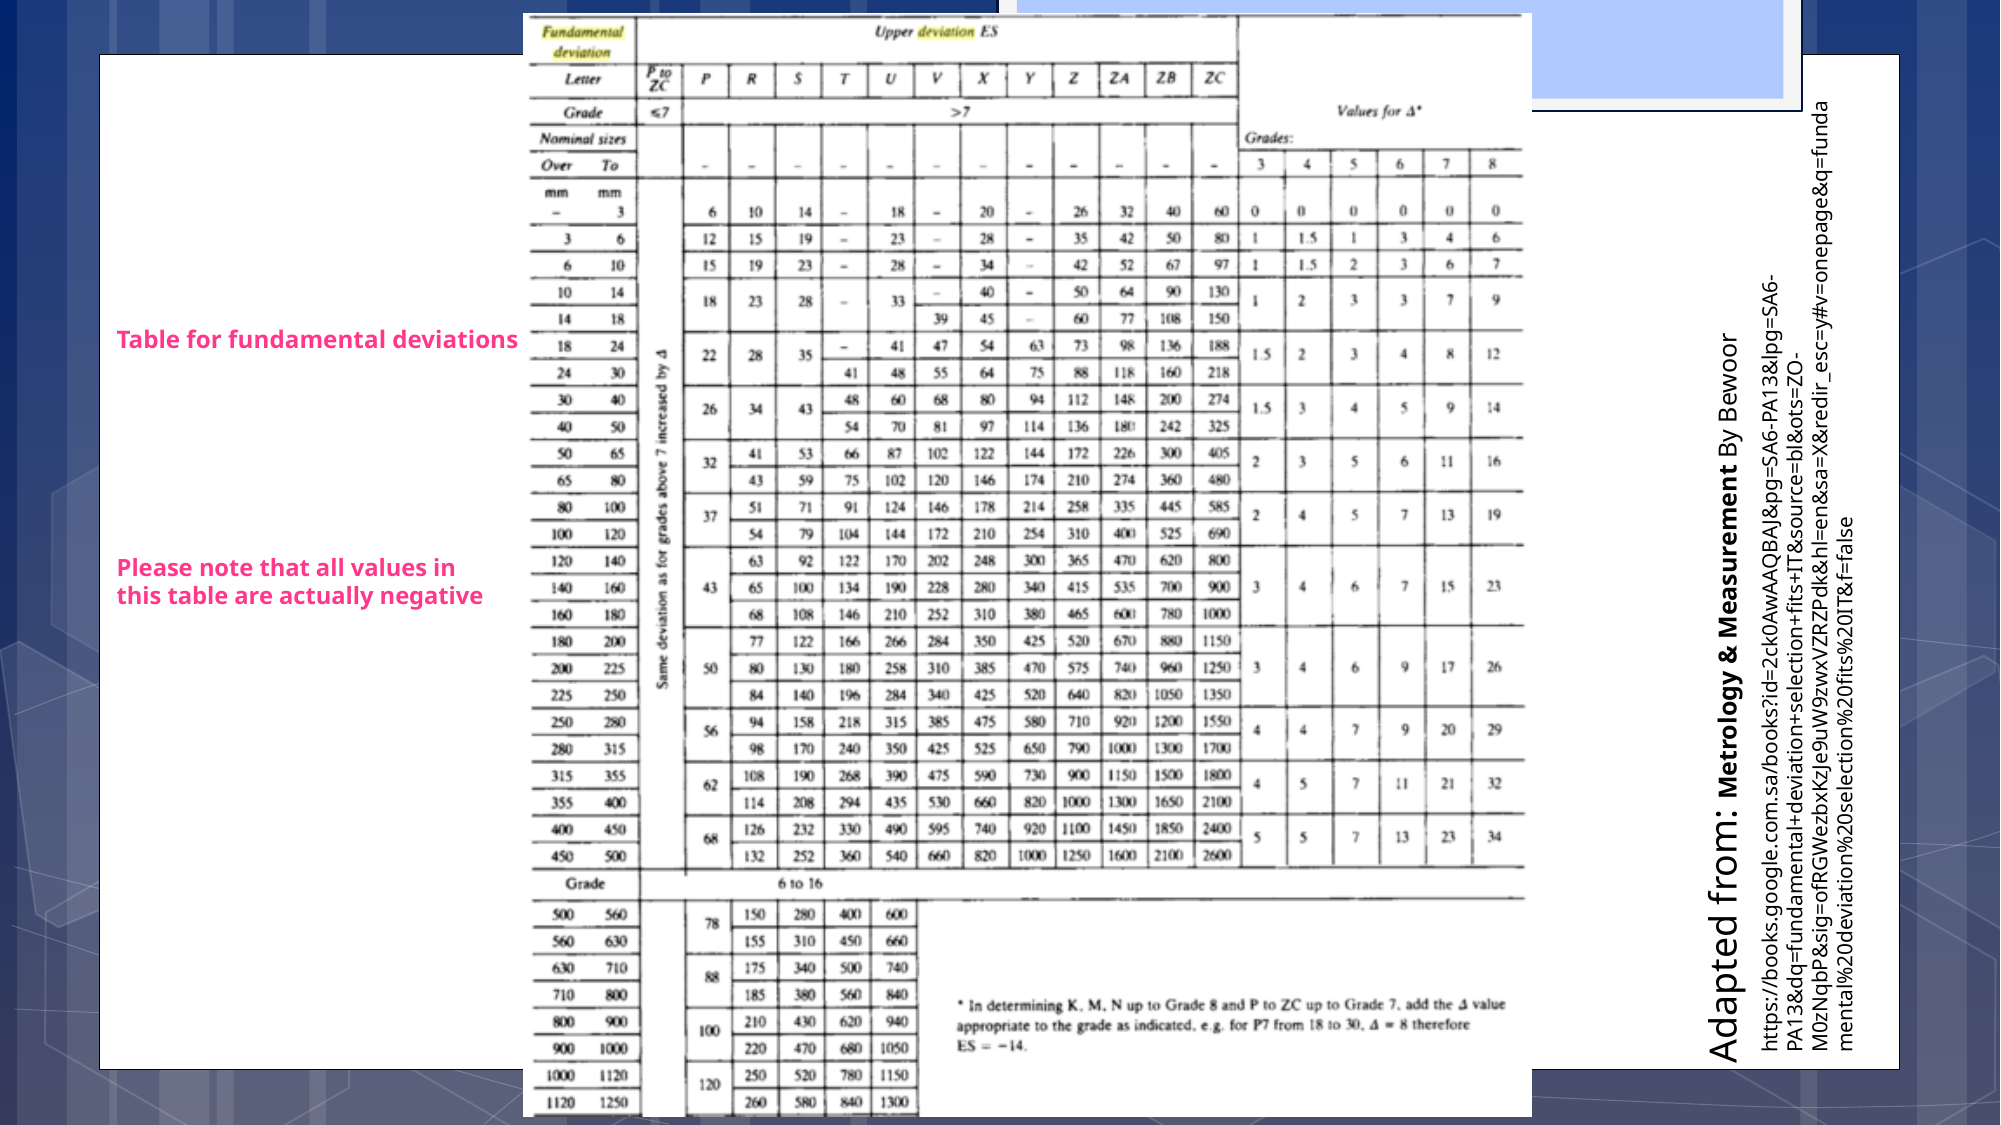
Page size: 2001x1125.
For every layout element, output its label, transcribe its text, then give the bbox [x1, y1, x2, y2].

text_box Please note that all values in this table are actually negative [101, 544, 504, 618]
text_box https://books.google.com.sa/books?id=2ck0AwAAQBAJ&pg=SA6-PA13&lpg=SA6-PA13&dq=fundamental+deviation+selection+fits+IT&source=bl&ots=ZO-M0zNqbP&sig=ofRGWezbxKzJe9uW9zwxVZRZPdk&hl=en&sa=X&redir_esc=y#v=onepage&q=fundamental%20deviation%20selection%20fits%20IT&f=false [1749, 67, 1889, 1068]
picture [523, 13, 1532, 1118]
text_box Adapted from: Metrology & Measurement By Bewoor [1691, 292, 1752, 1078]
title Table for fundamental deviations for holes [101, 316, 517, 390]
